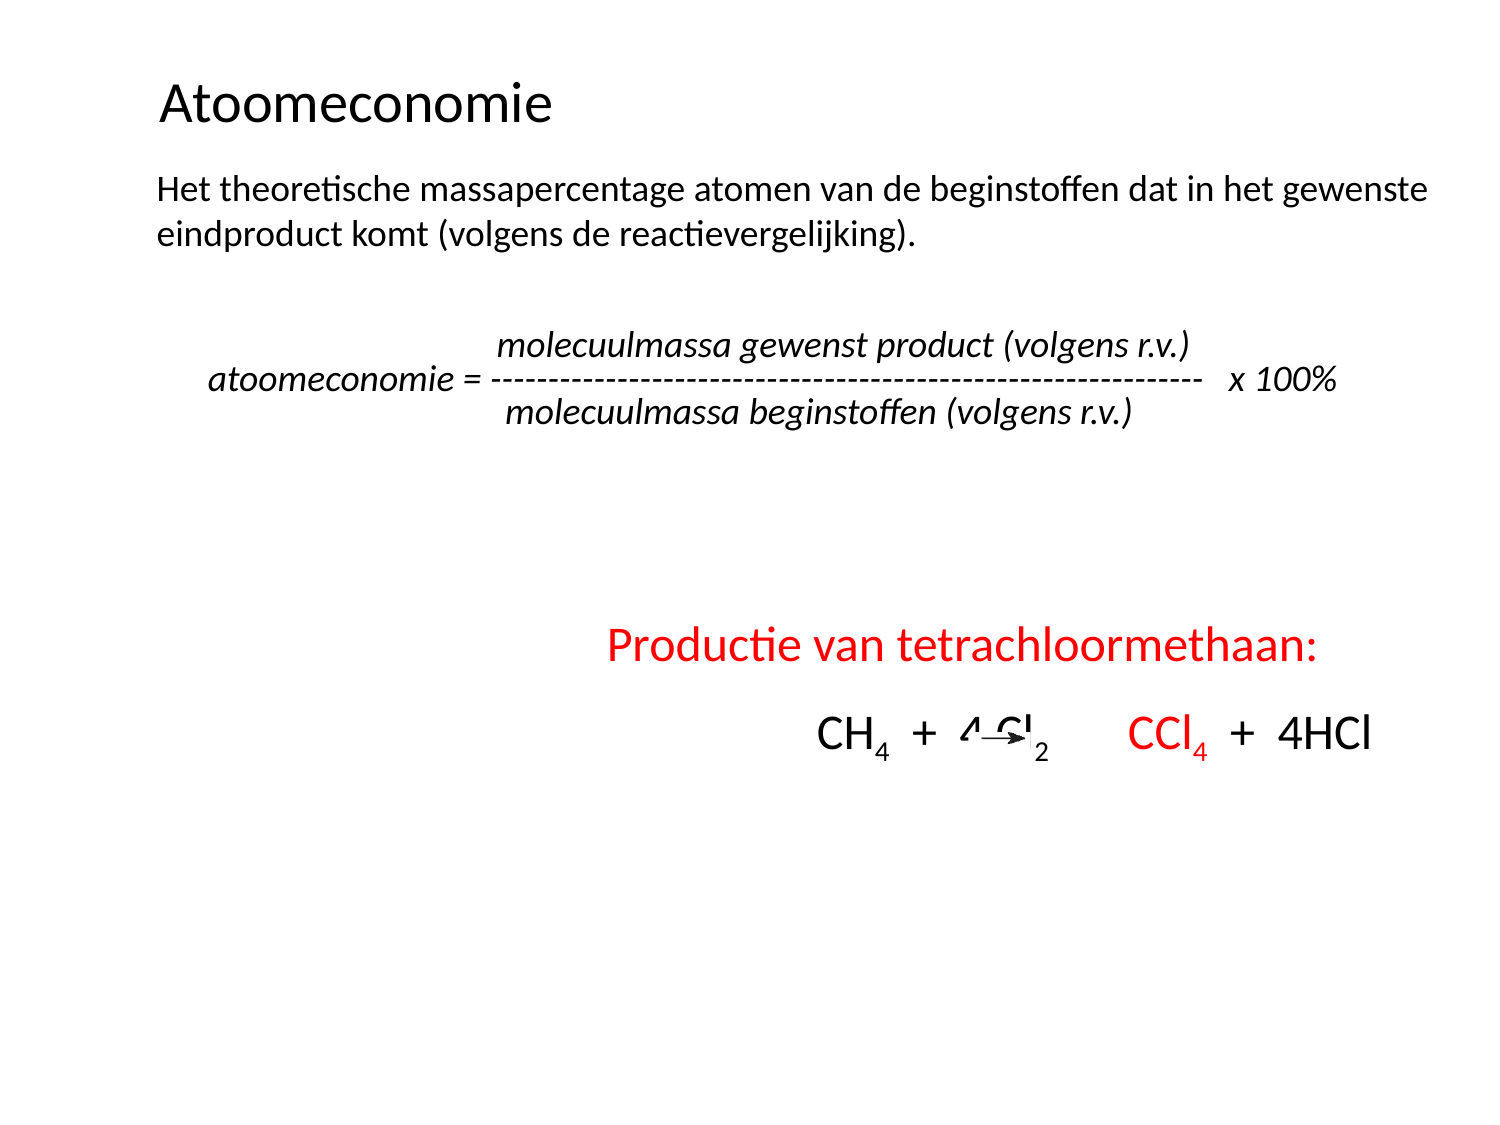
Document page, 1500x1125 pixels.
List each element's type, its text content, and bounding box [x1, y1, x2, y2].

text_box Atoomeconomie [145, 57, 569, 142]
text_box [129, 156, 1471, 899]
